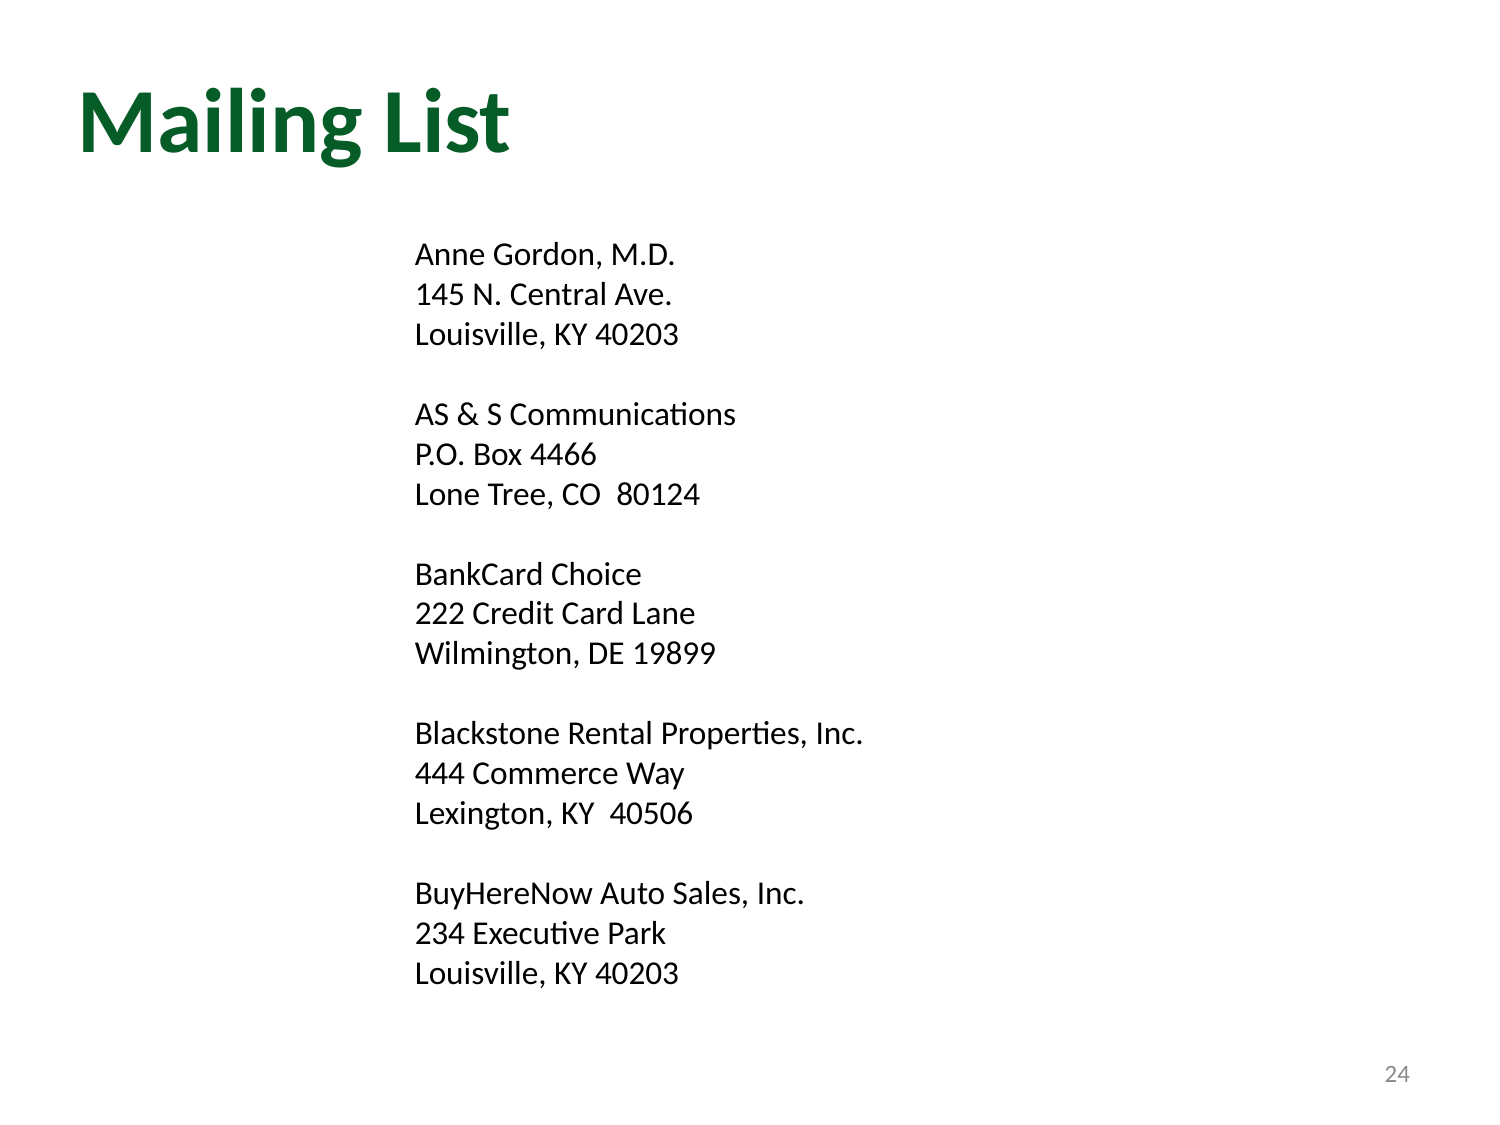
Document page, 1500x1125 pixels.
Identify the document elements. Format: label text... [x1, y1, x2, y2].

text_box Anne Gordon, M.D. 145 N. Central Ave. Louisville, KY 40203 AS & S Communications P.O. Box 4466 Lone Tree, CO 80124 BankCard Choice 222 Credit Card Lane Wilmington, DE 19899 Blackstone Rental Properties, Inc. 444 Commerce Way Lexington, KY 40506 BuyHereNow Auto Sales, Inc. 234 Executive Park Louisville, KY 40203 [399, 224, 1125, 999]
title Mailing List [62, 45, 1425, 188]
slide_number 24 [1074, 1042, 1425, 1103]
